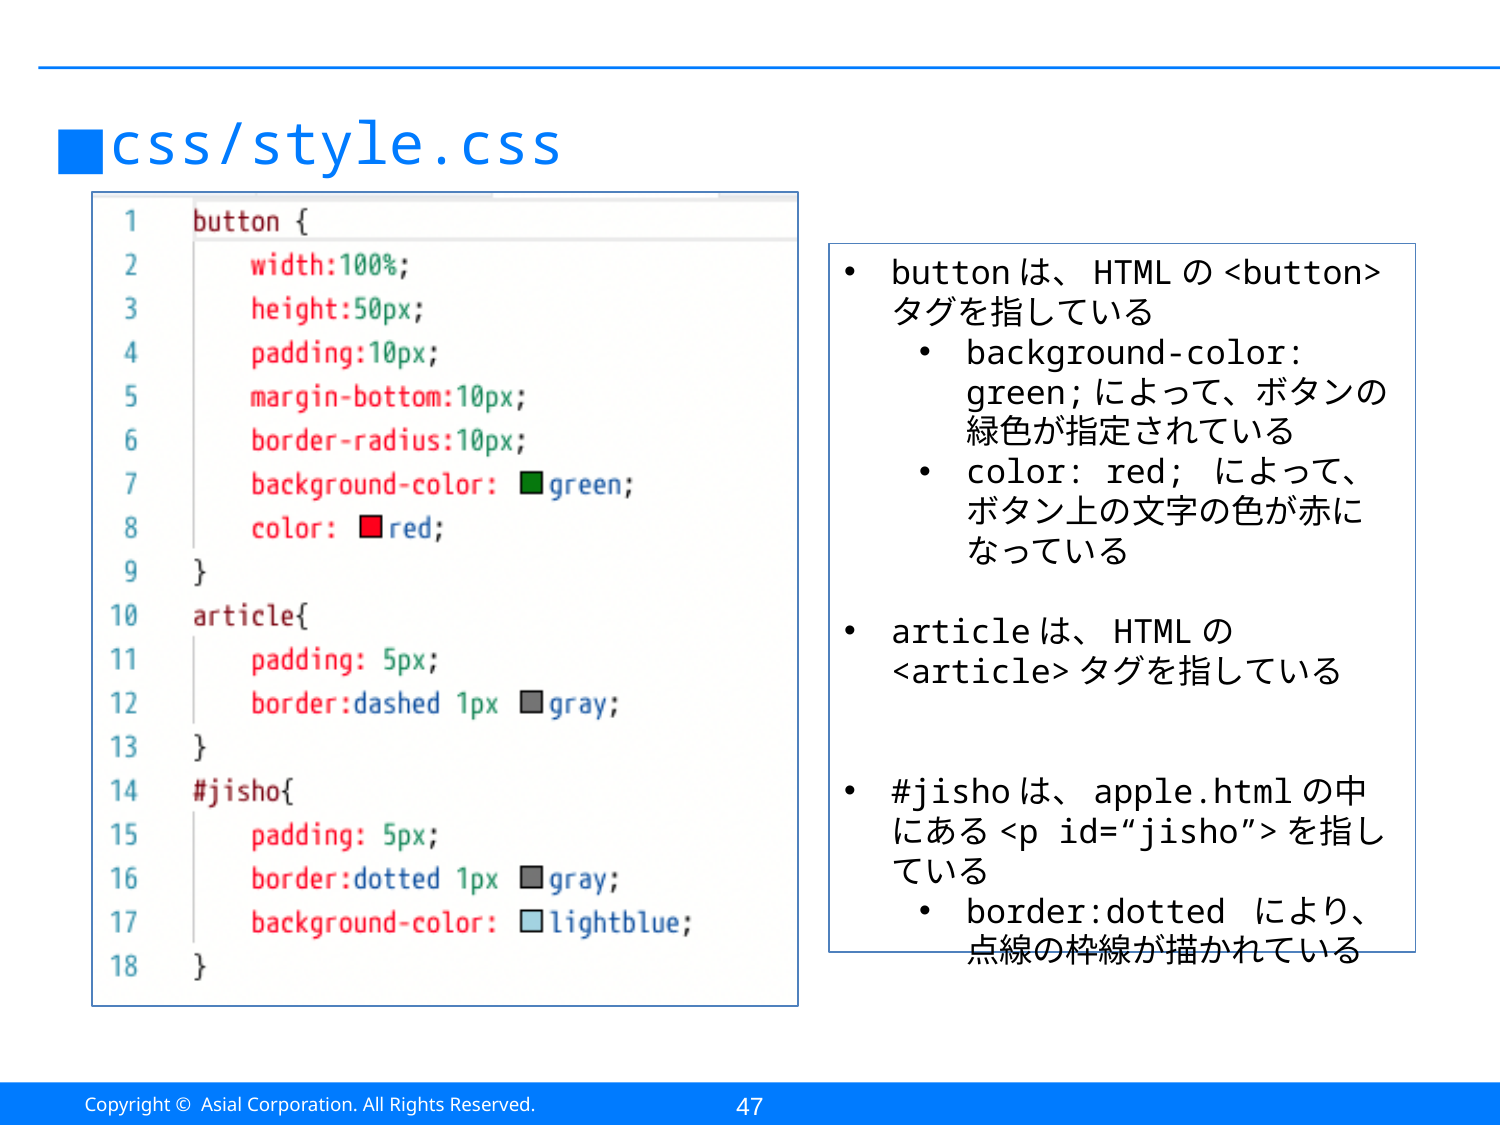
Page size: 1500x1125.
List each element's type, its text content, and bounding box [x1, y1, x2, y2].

text_box buttonは、HTMLの<button>タグを指している background-color: green;によって、ボタンの緑色が指定されている color: red; によって、ボタン上の文字の色が赤になっている articleは、HTMLの<article>タグを指している #jishoは、apple.htmlの中にある<p id=“jisho”>を指している border:dotted により、点線の枠線が描かれている [829, 243, 1416, 953]
picture [92, 192, 798, 1006]
slide_number 47 [581, 1075, 919, 1125]
list css/style.css [38, 84, 1459, 988]
